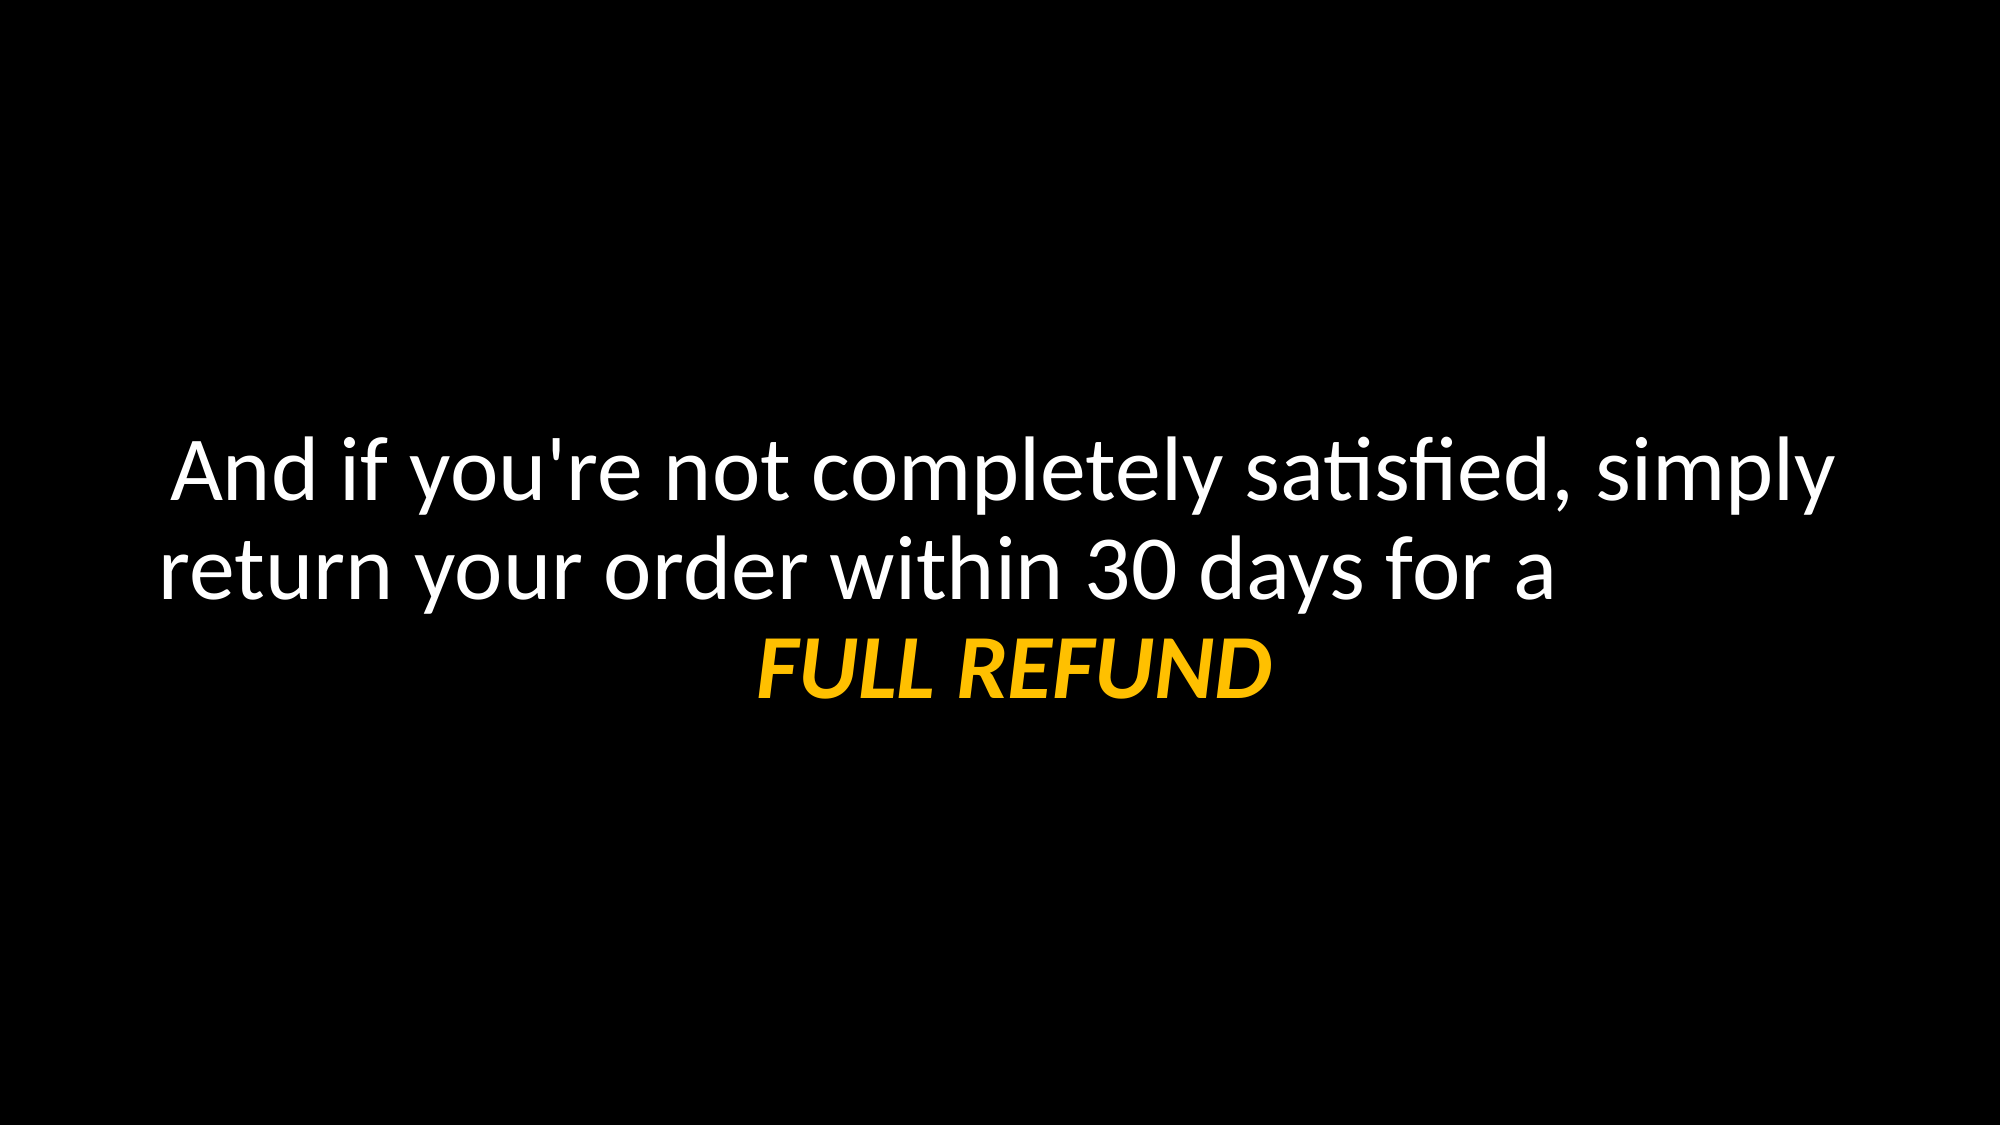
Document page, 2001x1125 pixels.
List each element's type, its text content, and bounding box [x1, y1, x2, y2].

list And if you're not completely satisfied, simply return your order within 30 days for a FULL REFUND [141, 413, 1867, 980]
